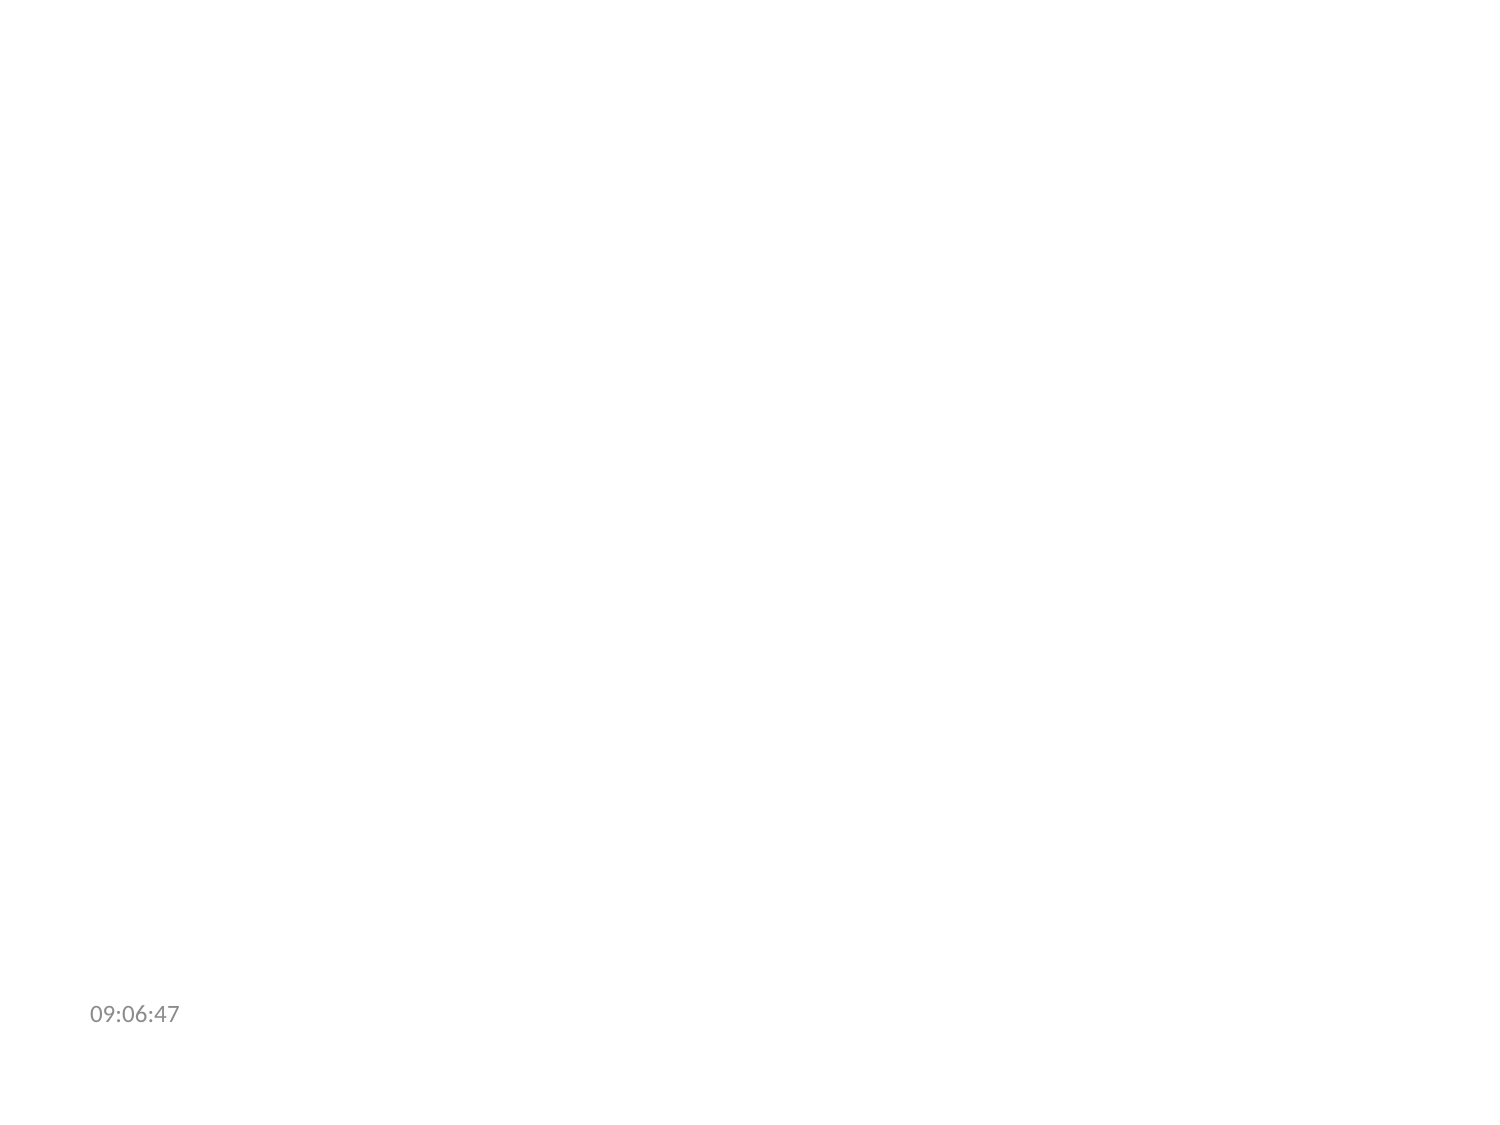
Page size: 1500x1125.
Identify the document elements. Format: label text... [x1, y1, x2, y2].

text_box 15:35:09 [75, 982, 425, 1043]
